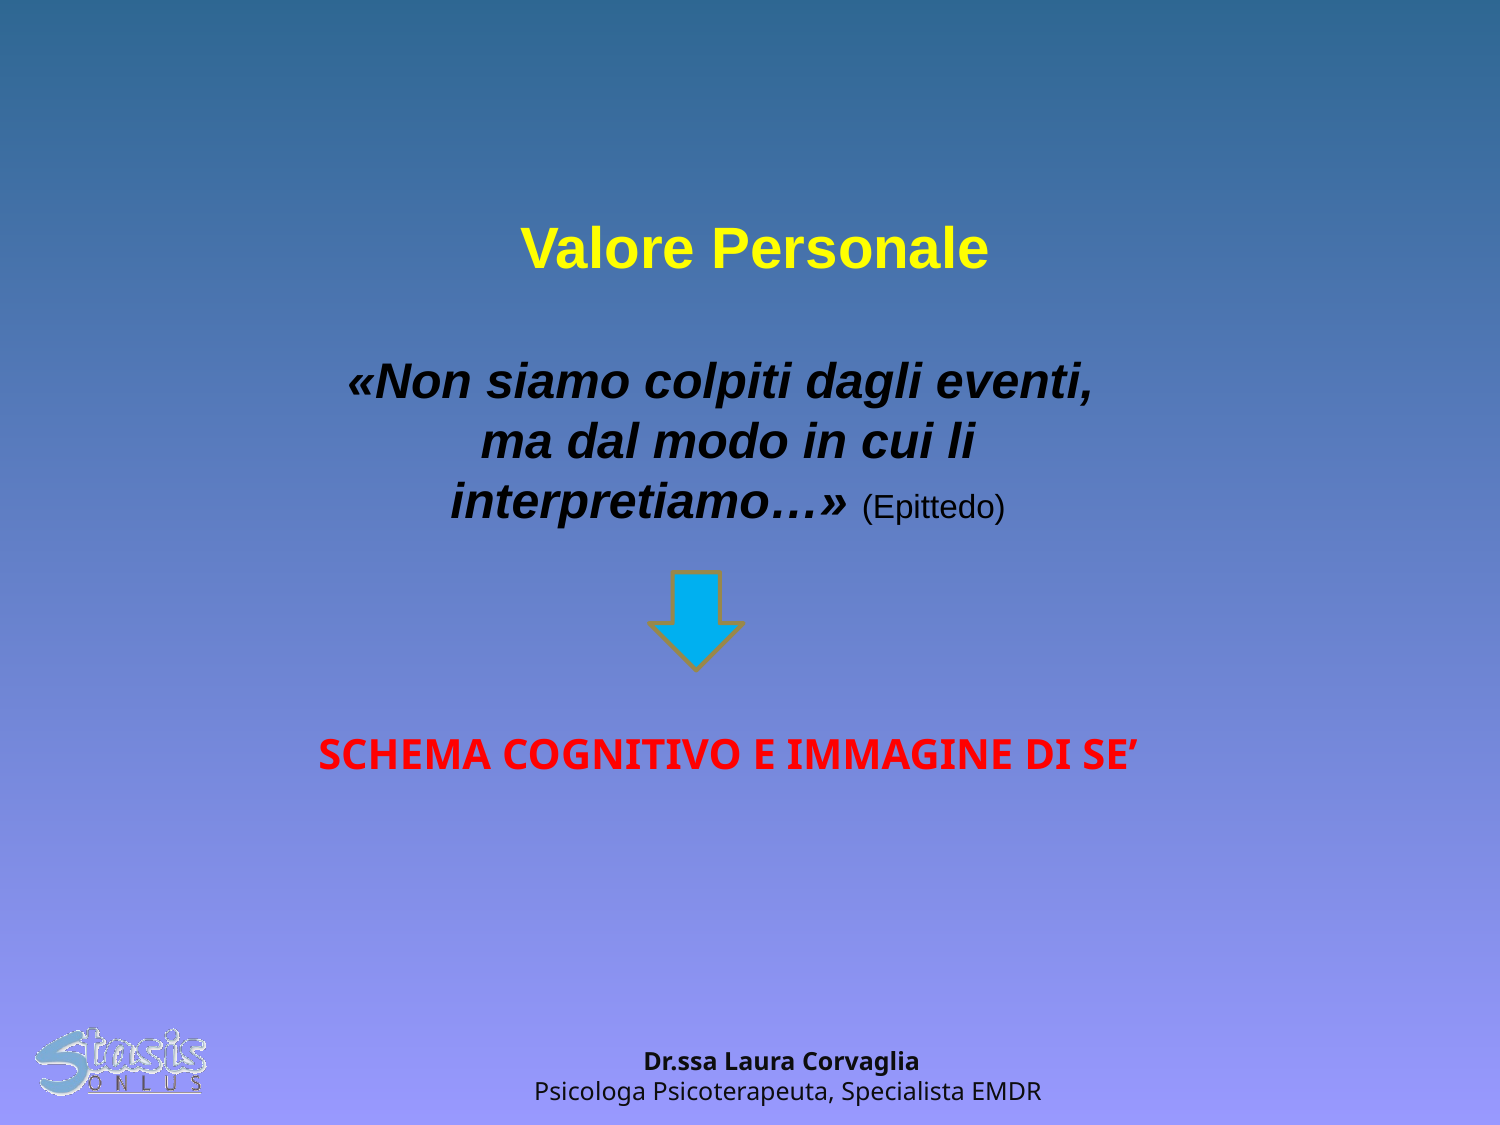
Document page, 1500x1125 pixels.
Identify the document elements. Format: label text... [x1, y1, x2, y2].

text_box Valore Personale [222, 202, 1288, 287]
picture [24, 981, 227, 1125]
text_box Dr.ssa Laura Corvaglia Psicologa Psicoterapeuta, Specialista EMDR [396, 1022, 1167, 1125]
text_box [647, 570, 746, 673]
text_box «Non siamo colpiti dagli eventi, ma dal modo in cui li interpretiamo…» (Epittedo) SCHEMA COGNITIVO E IMMAGINE DI SE’ [74, 290, 1383, 848]
